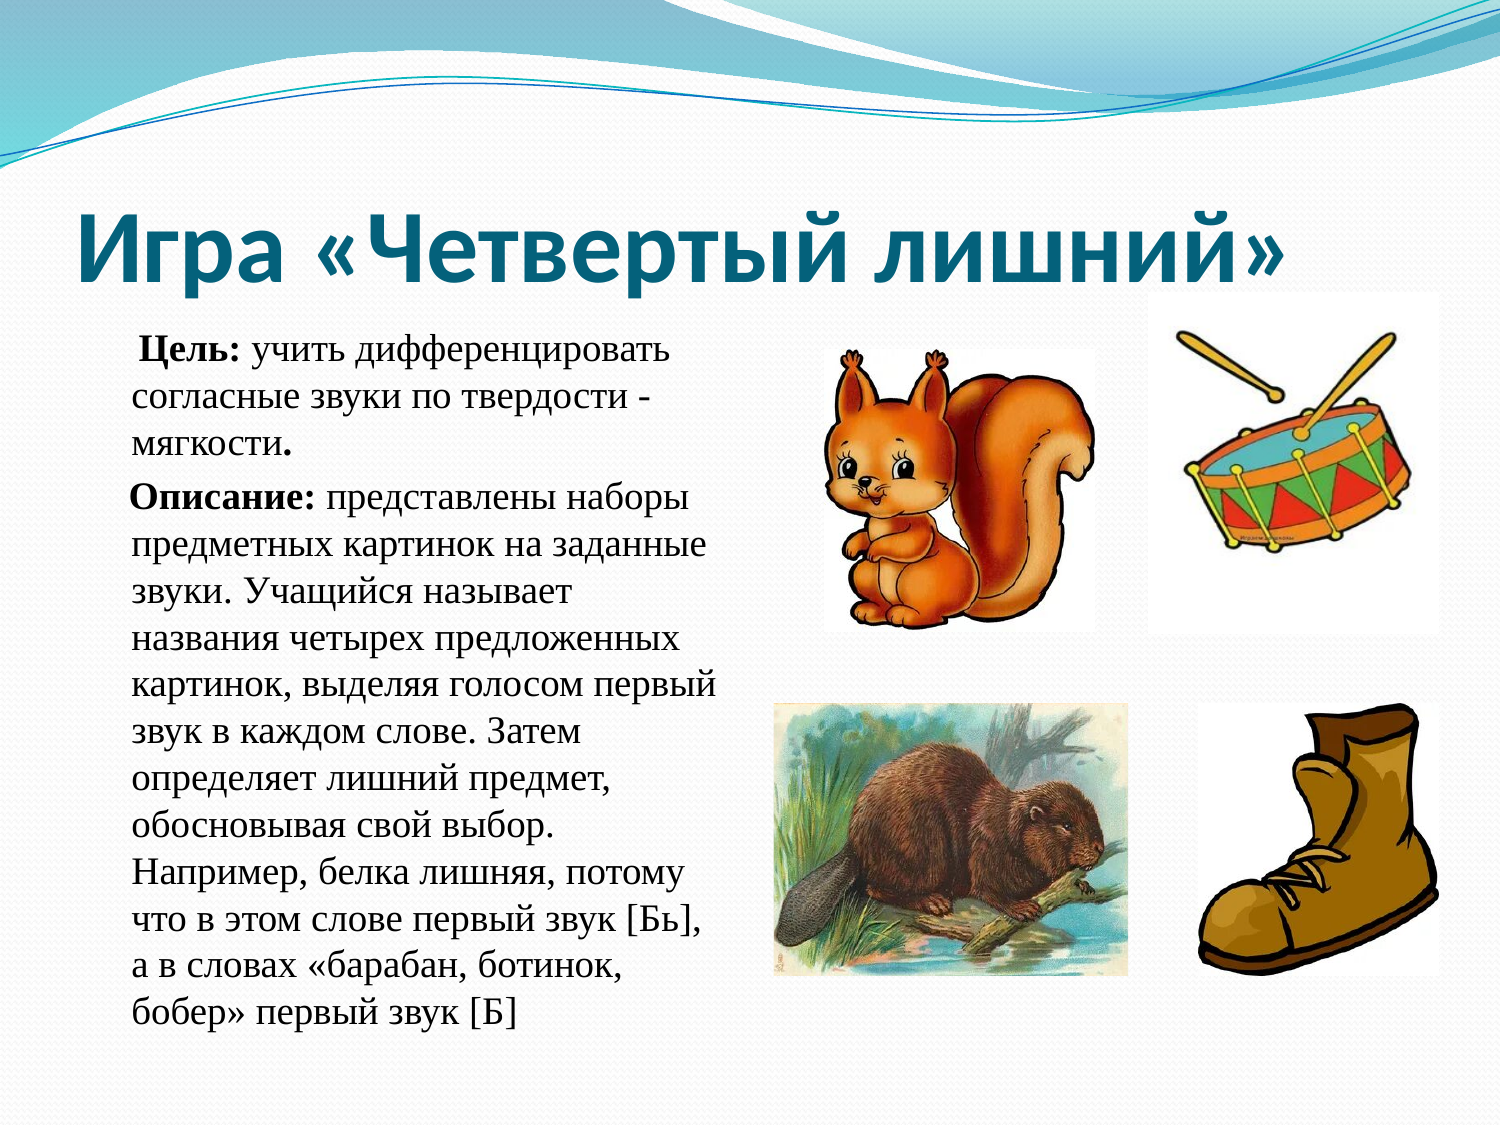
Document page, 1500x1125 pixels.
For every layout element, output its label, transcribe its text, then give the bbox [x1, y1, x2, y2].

title Игра «Четвертый лишний» [75, 115, 1425, 303]
picture [1148, 292, 1439, 634]
list Цель: учить дифференцировать согласные звуки по твердости - мягкости. Описание: представлены наборы предметных картинок на заданные звуки. Учащийся называет названия четырех предложенных картинок, выделяя голосом первый звук в каждом слове. Затем определяет лишний предмет, обосновывая свой выбор. Например, белка лишняя, потому что в этом слове первый звук [Бь], а в словах «барабан, ботинок, бобер» первый звук [Б] [75, 314, 738, 1043]
picture [1198, 703, 1439, 977]
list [824, 349, 1095, 632]
picture [773, 703, 1129, 977]
